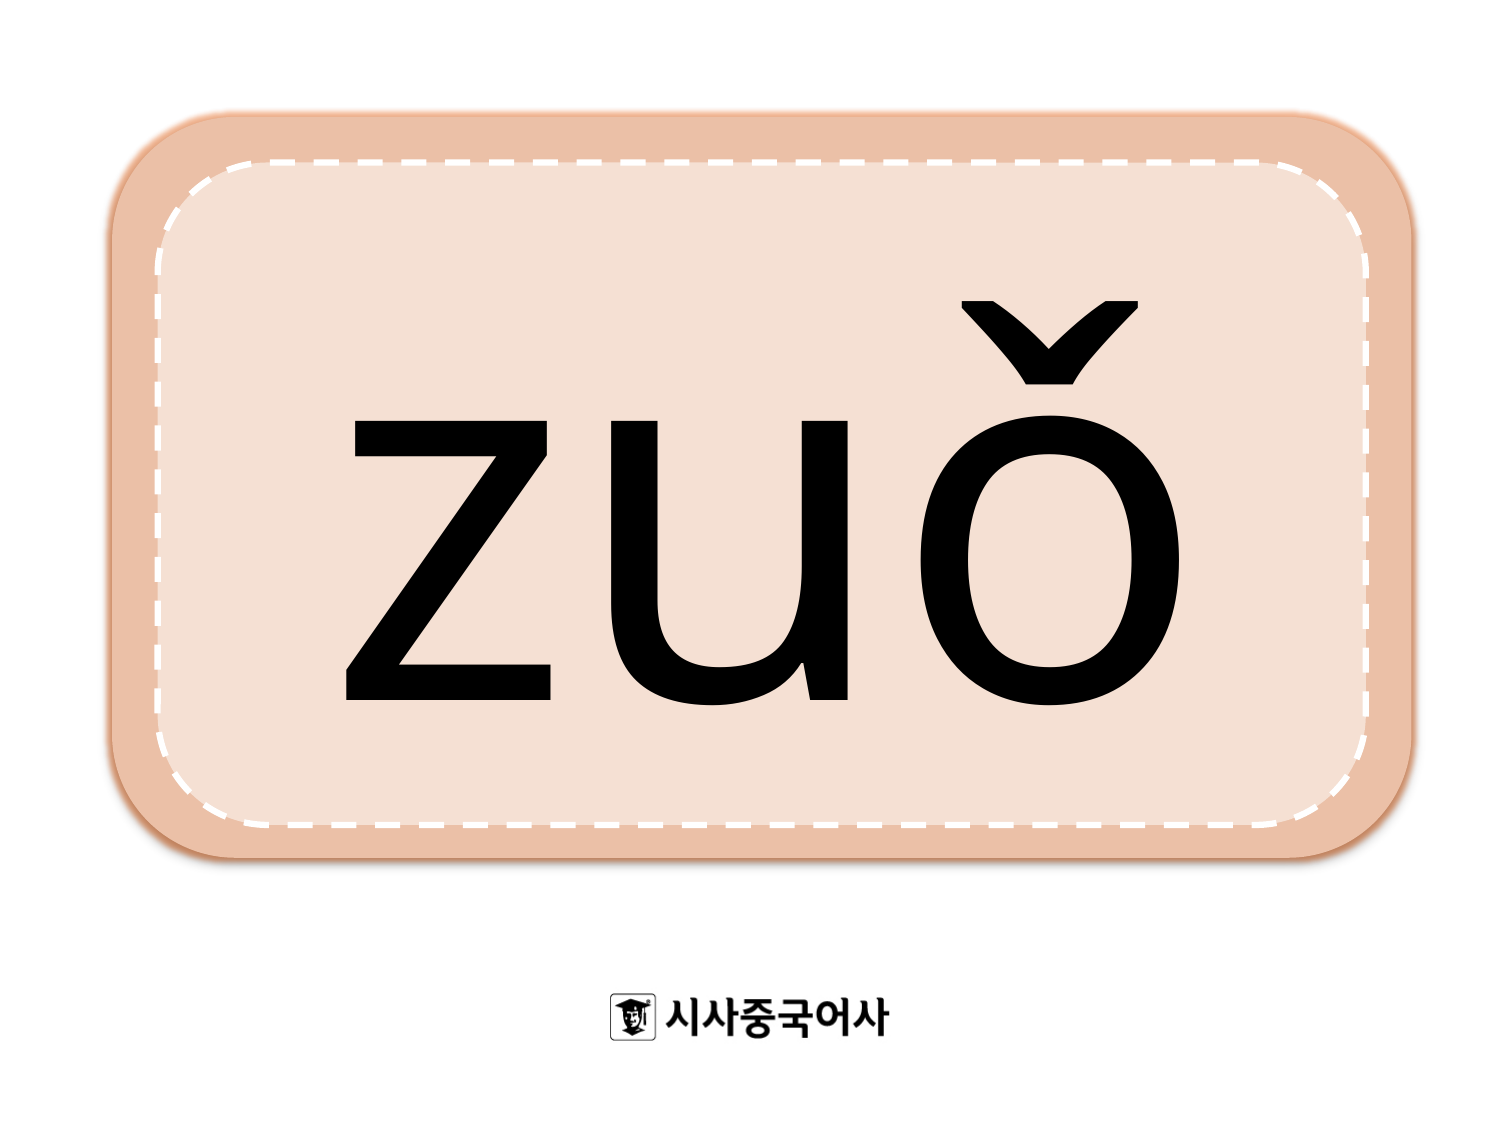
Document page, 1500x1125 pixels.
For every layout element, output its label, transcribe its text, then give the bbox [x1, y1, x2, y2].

picture [602, 987, 898, 1047]
text_box zuǒ [162, 160, 1371, 824]
